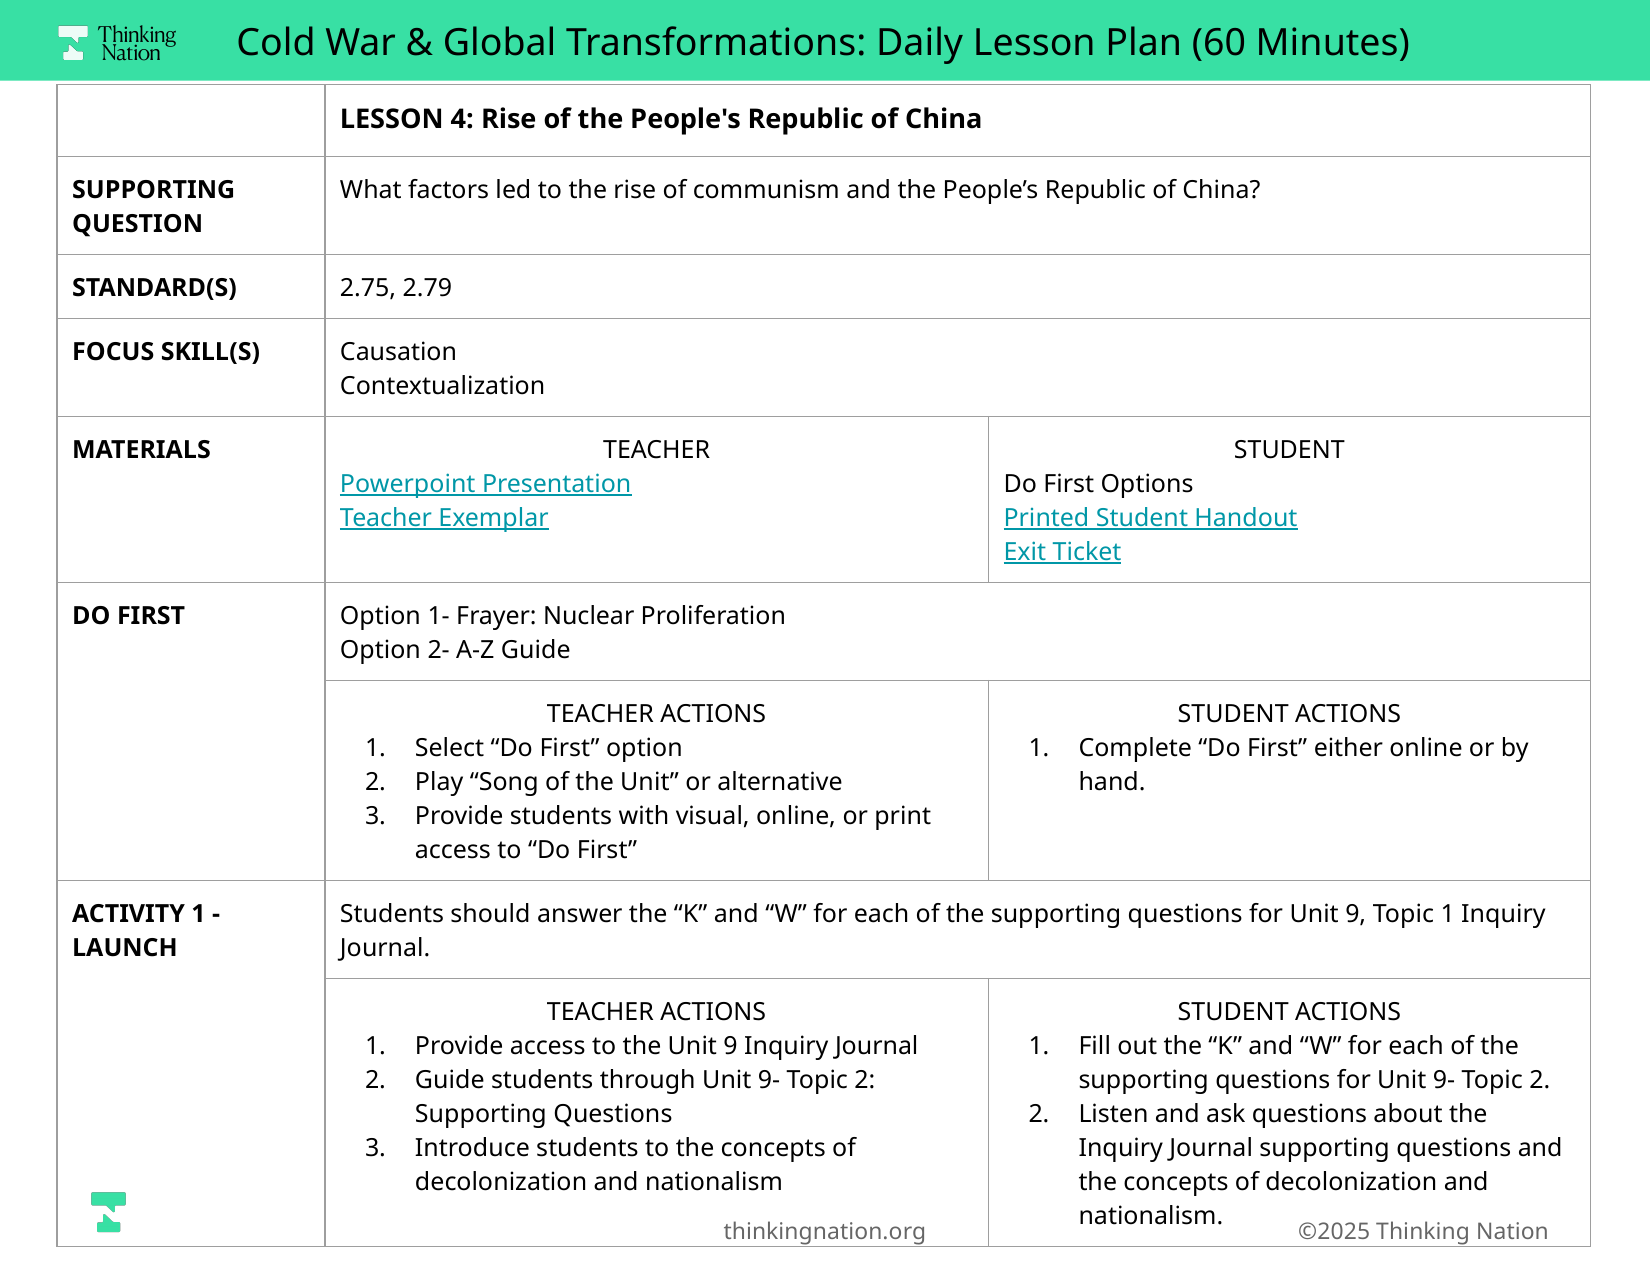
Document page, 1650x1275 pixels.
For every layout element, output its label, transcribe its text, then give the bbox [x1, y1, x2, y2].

picture [80, 1184, 136, 1240]
table_cell STUDENT Do First Options Printed Student Handout Exit Ticket [989, 417, 1590, 582]
table_cell TEACHER ACTIONS Provide access to the Unit 9 Inquiry Journal Guide students through Unit 9- Topic 2: Supporting Questions Introduce students to the concepts of decolonization and nationalism [326, 979, 988, 1246]
text_box Cold War & Global Transformations: Daily Lesson Plan (60 Minutes) [0, 0, 1650, 81]
table_cell Causation Contextualization [326, 319, 1590, 416]
picture [45, 14, 180, 85]
table_cell TEACHER ACTIONS Select “Do First” option Play “Song of the Unit” or alternative Provide students with visual, online, or print access to “Do First” [326, 681, 988, 880]
table_cell DO FIRST [58, 583, 324, 880]
table_cell STUDENT ACTIONS Complete “Do First” either online or by hand. [989, 681, 1590, 880]
table_cell MATERIALS [58, 417, 324, 582]
table_cell ACTIVITY 1 - LAUNCH [58, 881, 324, 1246]
table_cell FOCUS SKILL(S) [58, 319, 324, 416]
table_cell STANDARD(S) [58, 255, 324, 318]
table_header [58, 85, 324, 156]
table_cell 2.75, 2.79 [326, 255, 1590, 318]
table_cell Option 1- Frayer: Nuclear Proliferation Option 2- A-Z Guide [326, 583, 1590, 680]
table_cell Students should answer the “K” and “W” for each of the supporting questions for Unit 9, Topic 1 Inquiry Journal. [326, 881, 1590, 978]
table_cell STUDENT ACTIONS Fill out the “K” and “W” for each of the supporting questions for Unit 9- Topic 2. Listen and ask questions about the Inquiry Journal supporting questions and the concepts of decolonization and nationalism. [989, 979, 1590, 1246]
table_cell What factors led to the rise of communism and the People’s Republic of China? [326, 157, 1590, 254]
table_cell TEACHER Powerpoint Presentation Teacher Exemplar [326, 417, 988, 582]
table_cell SUPPORTING QUESTION [58, 157, 324, 254]
table_header LESSON 4: Rise of the People's Republic of China [326, 85, 1590, 156]
